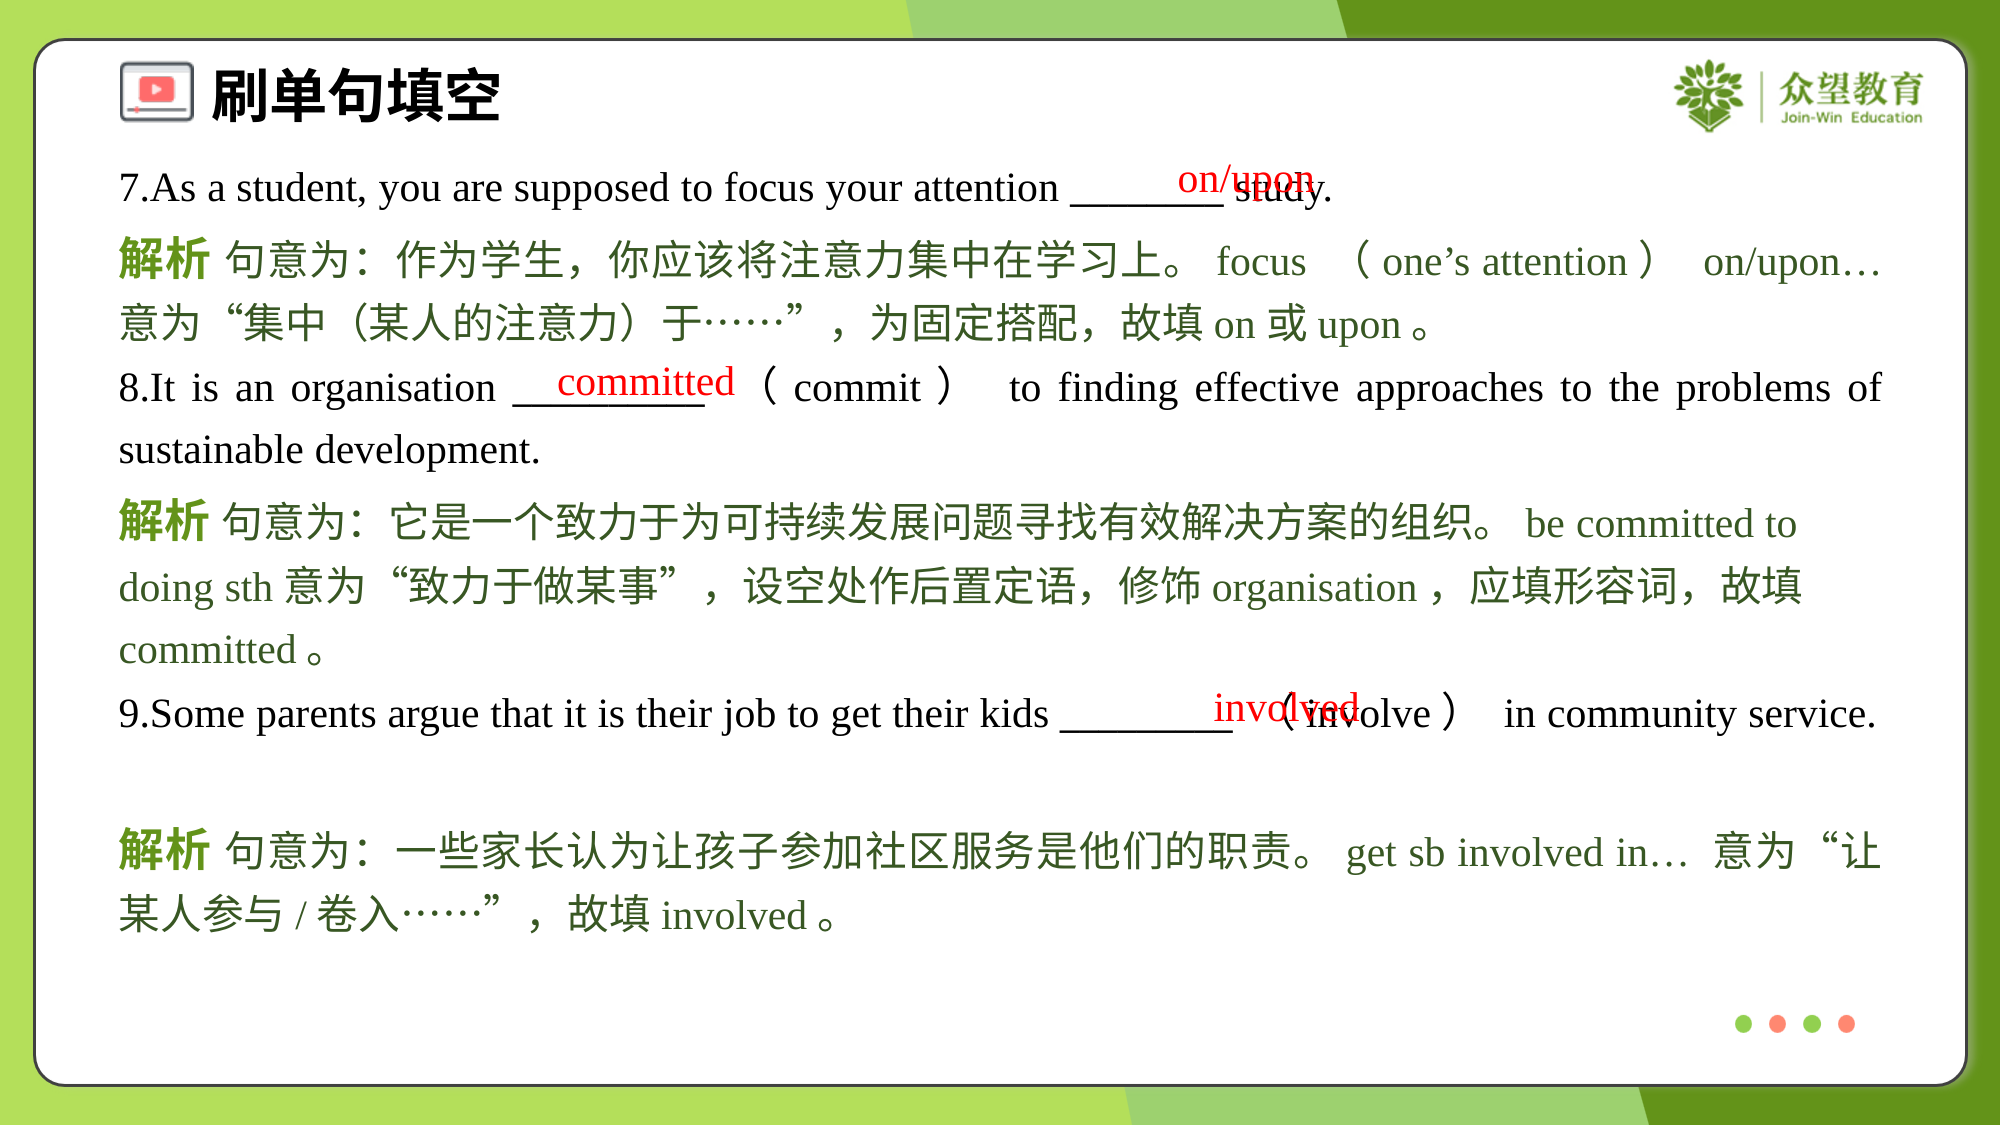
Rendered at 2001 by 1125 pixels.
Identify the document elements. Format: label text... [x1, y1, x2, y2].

text_box involved [1209, 667, 1365, 725]
text_box committed [552, 340, 740, 399]
text_box 解析 句意为：一些家长认为让孩子参加社区服务是他们的职责。get sb involved in… 意为“让某人参与/卷入……”，故填involved。 [118, 806, 1883, 933]
text_box 解析 句意为：作为学生，你应该将注意力集中在学习上。focus （one’s attention） on/upon… 意为“集中（某人的注意力）于……”，为固定搭配，故填on或upon。 [118, 215, 1883, 342]
picture [0, 0, 2000, 1125]
text_box 9.Some parents argue that it is their job to get their kids _________ （involve） in community service. [118, 673, 1883, 794]
text_box 解析 句意为：它是一个致力于为可持续发展问题寻找有效解决方案的组织。be committed to doing sth意为“致力于做某事”，设空处作后置定语，修饰organisation，应填形容词，故填committed。 [118, 478, 1883, 668]
text_box 8.It is an organisation __________ （commit） to finding effective approaches to the problems of sustainable development. [118, 347, 1883, 467]
text_box on/upon [1173, 138, 1320, 197]
text_box 7.As a student, you are supposed to focus your attention ________ study. [118, 146, 1883, 204]
